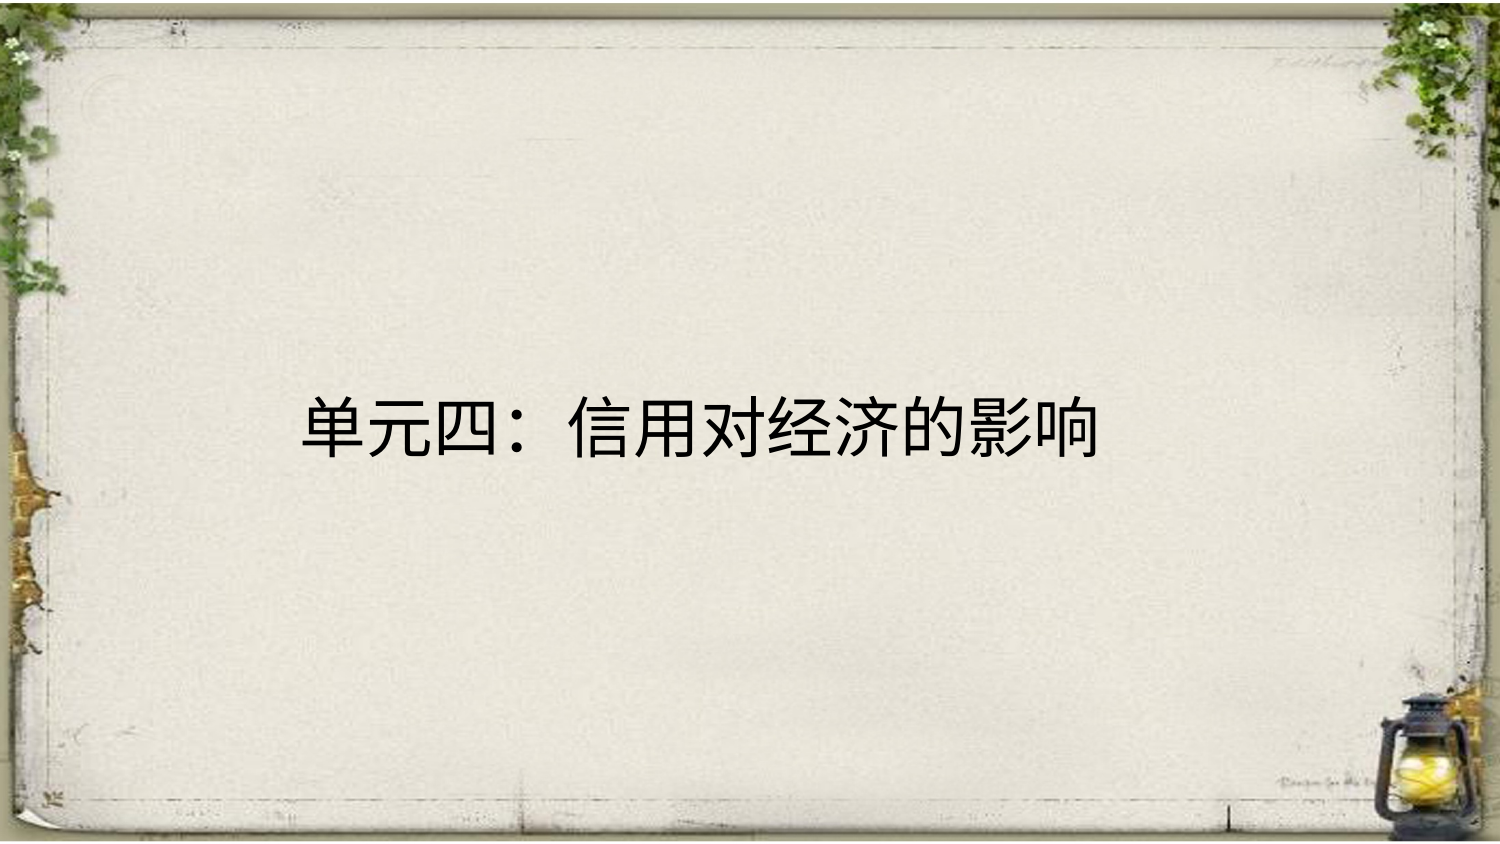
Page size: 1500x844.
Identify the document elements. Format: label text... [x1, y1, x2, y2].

title 单元四：信用对经济的影响 [284, 0, 1500, 474]
picture [0, 0, 1500, 844]
